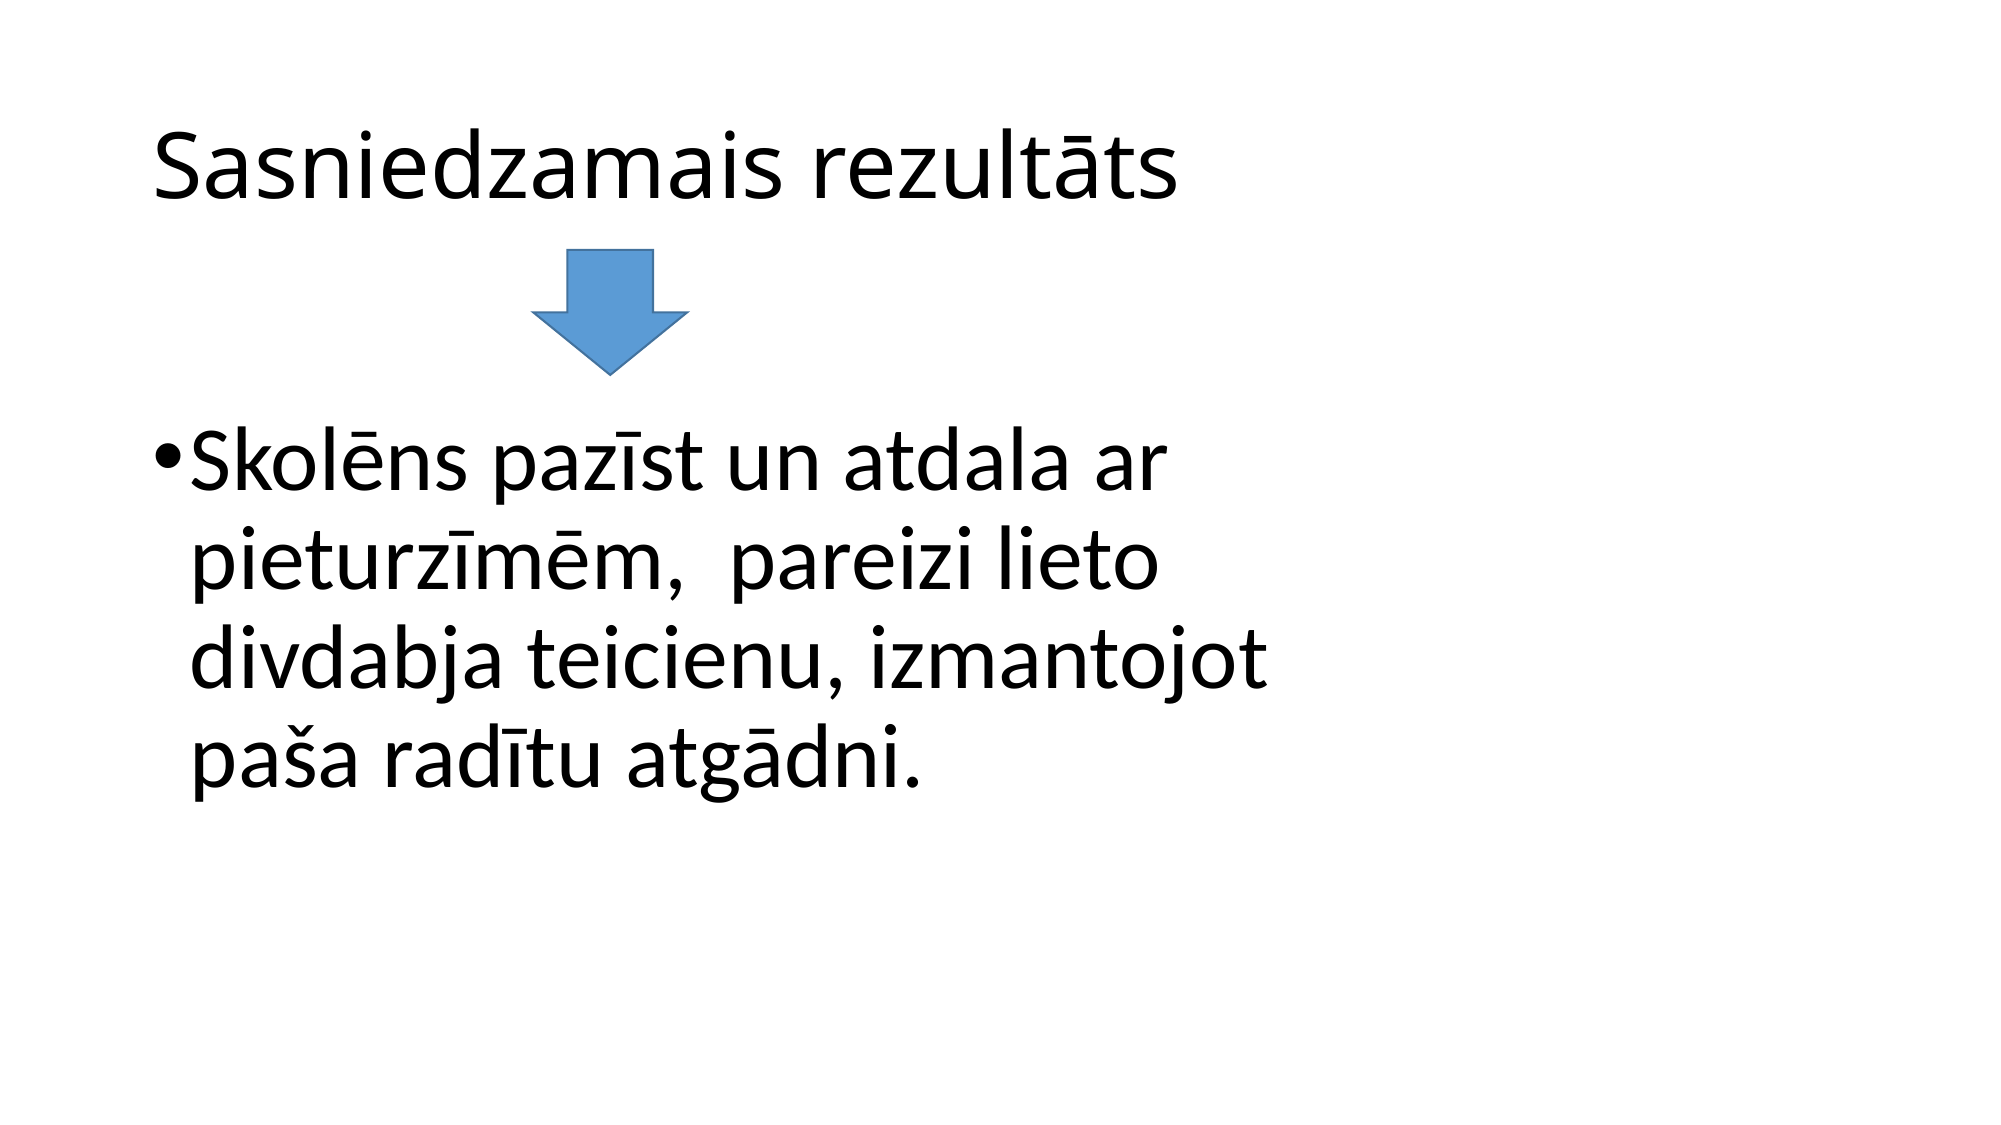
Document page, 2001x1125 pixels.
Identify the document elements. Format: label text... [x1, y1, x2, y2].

list Skolēns pazīst un atdala ar pieturzīmēm, pareizi lieto divdabja teicienu, izmantojot paša radītu atgādni. [137, 403, 1392, 949]
text_box [530, 248, 691, 377]
title Sasniedzamais rezultāts [137, 59, 1863, 278]
